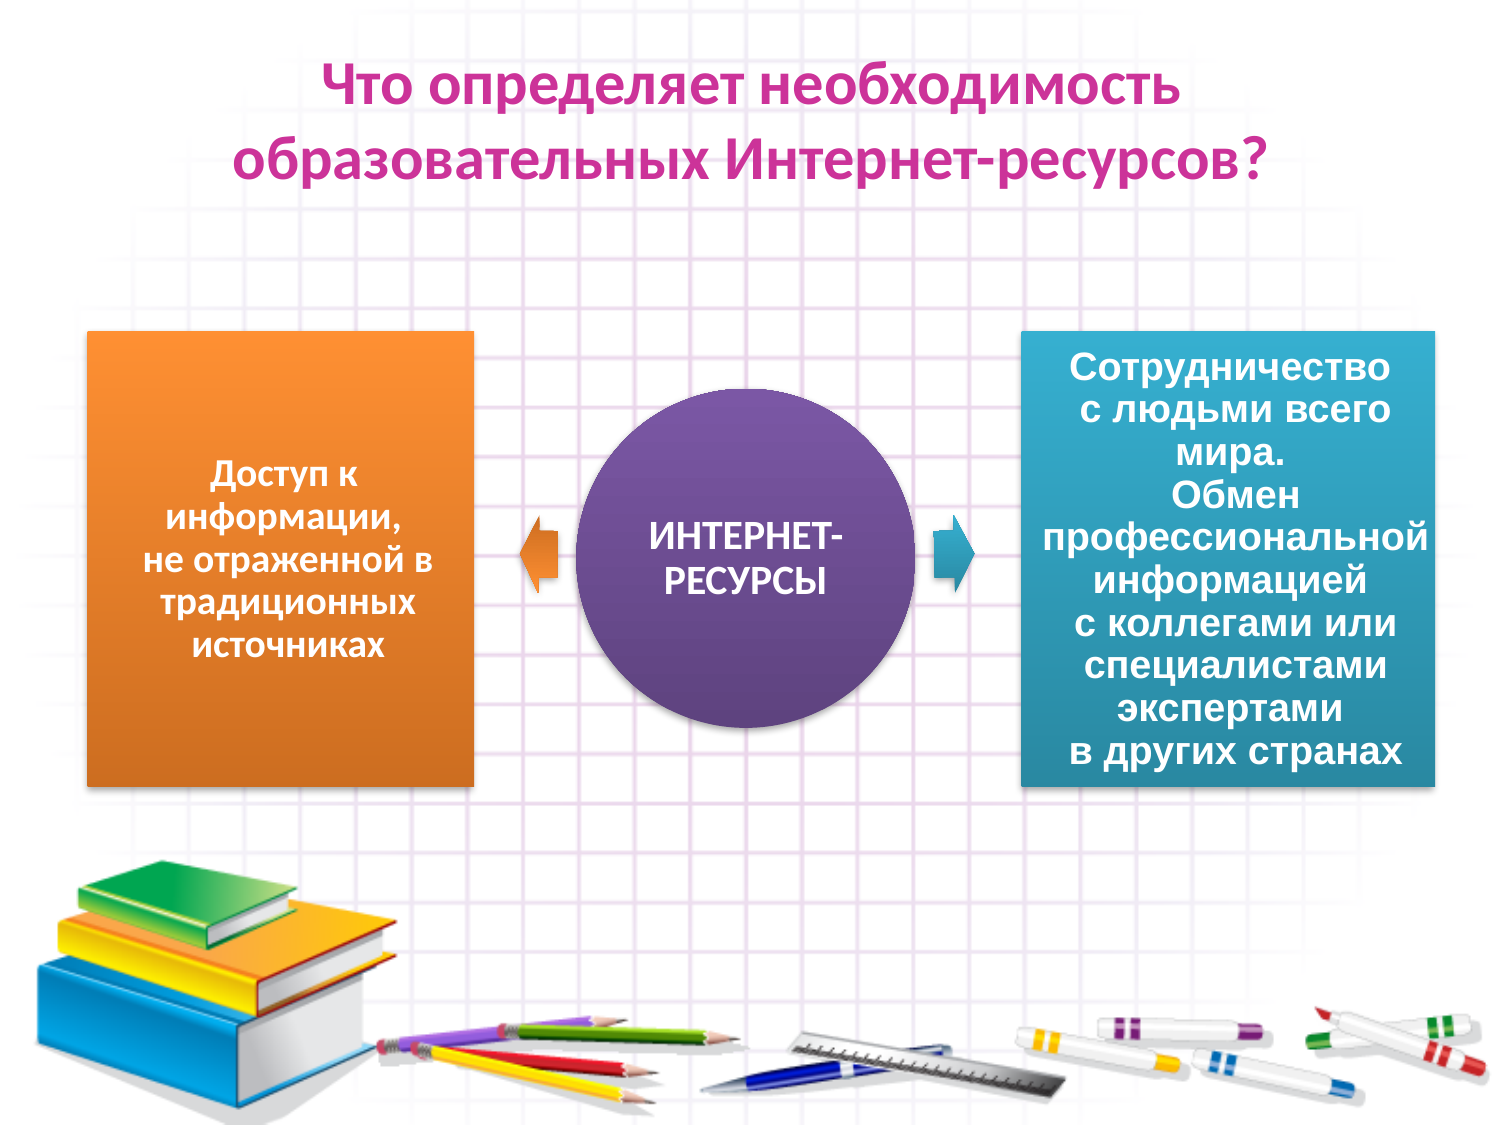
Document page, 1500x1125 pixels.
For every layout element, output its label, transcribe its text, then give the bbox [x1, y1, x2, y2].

picture [0, 0, 1500, 1125]
title Что определяет необходимость образовательных Интернет-ресурсов? [76, 78, 1427, 232]
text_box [519, 514, 558, 594]
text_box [87, 331, 475, 788]
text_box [575, 388, 916, 729]
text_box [1021, 331, 1436, 788]
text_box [934, 514, 975, 594]
